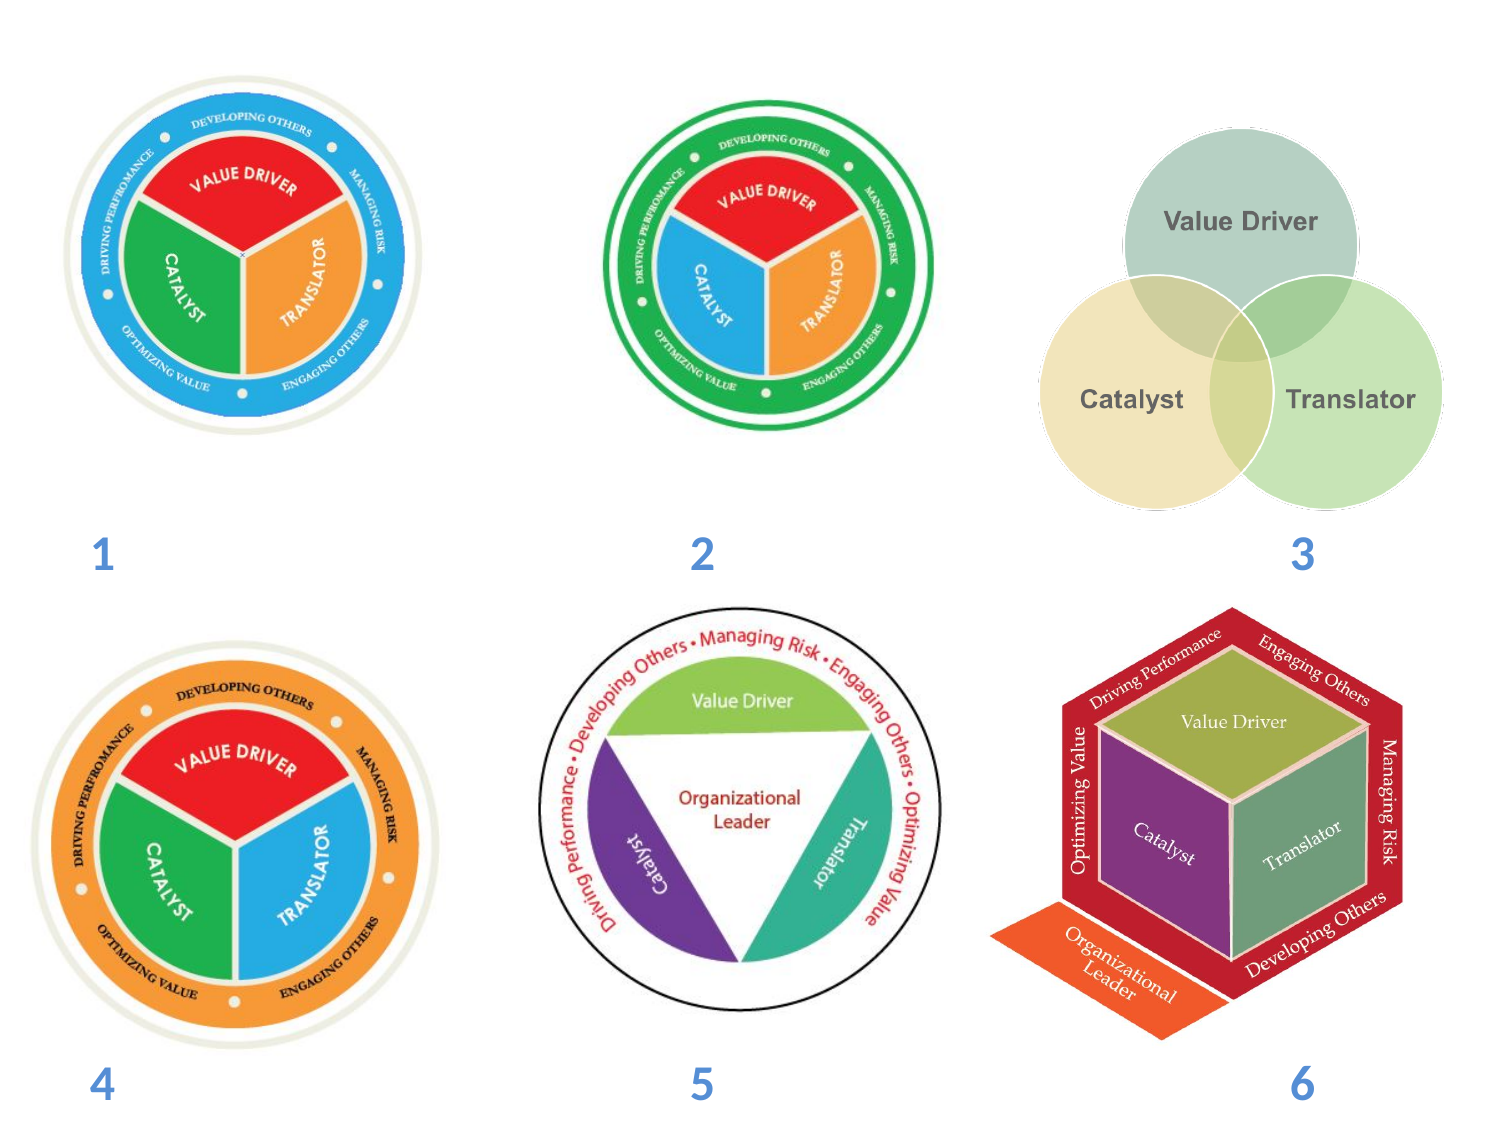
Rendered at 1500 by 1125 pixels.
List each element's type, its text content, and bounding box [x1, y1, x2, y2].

picture [34, 49, 448, 448]
picture [0, 574, 1463, 1066]
picture [587, 77, 951, 446]
text_box 1 2 3 [75, 513, 1463, 589]
picture [981, 123, 1500, 515]
text_box 4 5 6 [75, 1052, 1463, 1119]
